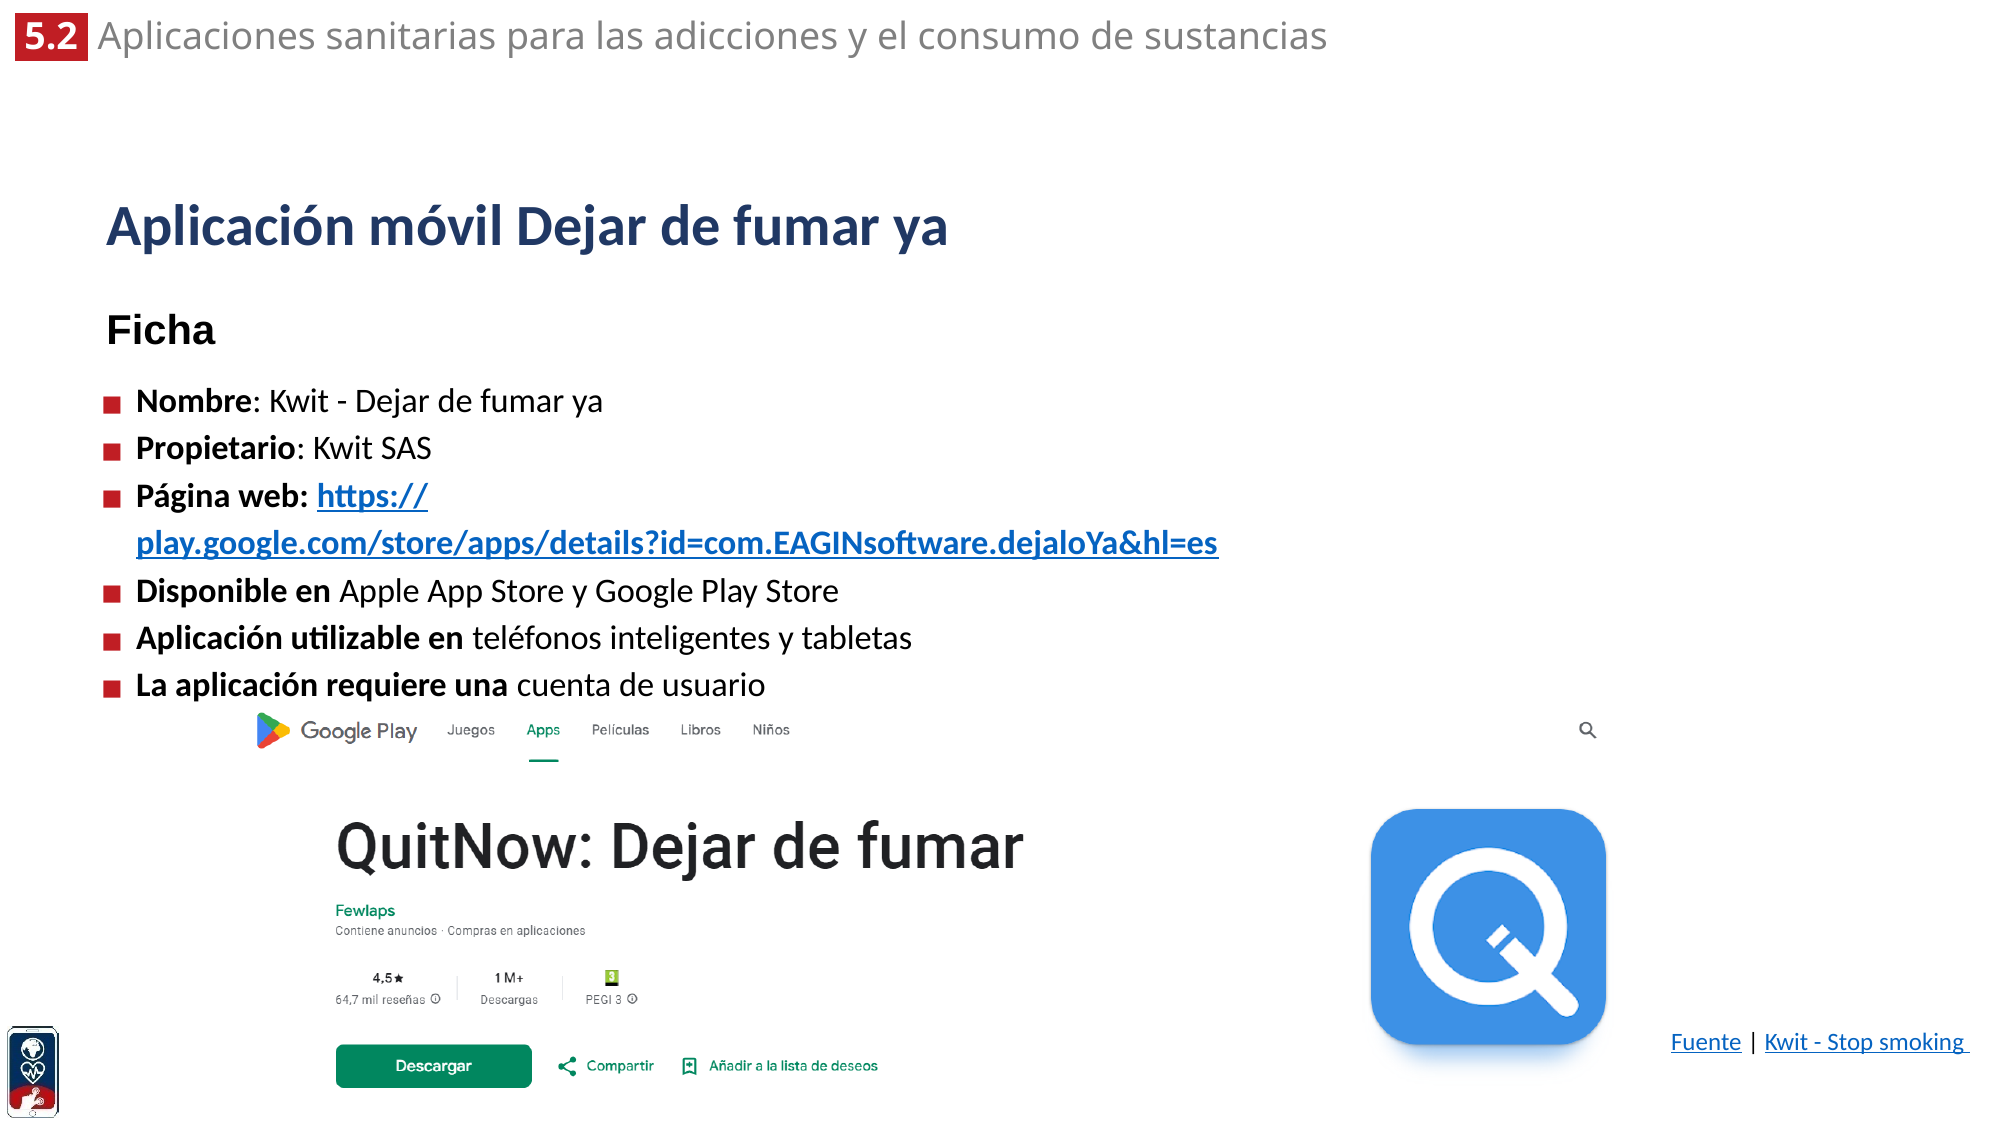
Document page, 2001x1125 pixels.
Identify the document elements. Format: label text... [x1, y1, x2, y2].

list Ficha [91, 295, 1052, 364]
list Ficha [91, 711, 1052, 1094]
title Aplicación móvil Dejar de fumar ya [91, 177, 1906, 277]
picture [7, 1026, 59, 1118]
text_box Fuente | Kwit - Stop smoking [1623, 1017, 1986, 1063]
text_box Nombre: Kwit - Dejar de fumar ya Propietario: Kwit SAS Página web: https://play.google.com/store/apps/details?id=com.EAGINsoftware.dejaloYa&hl=es Disponible en Apple App Store y Google Play Store Aplicación utilizable en teléfonos inteligentes y tabletas La aplicación requiere una cuenta de usuario [81, 364, 1330, 711]
picture [257, 705, 1623, 1092]
